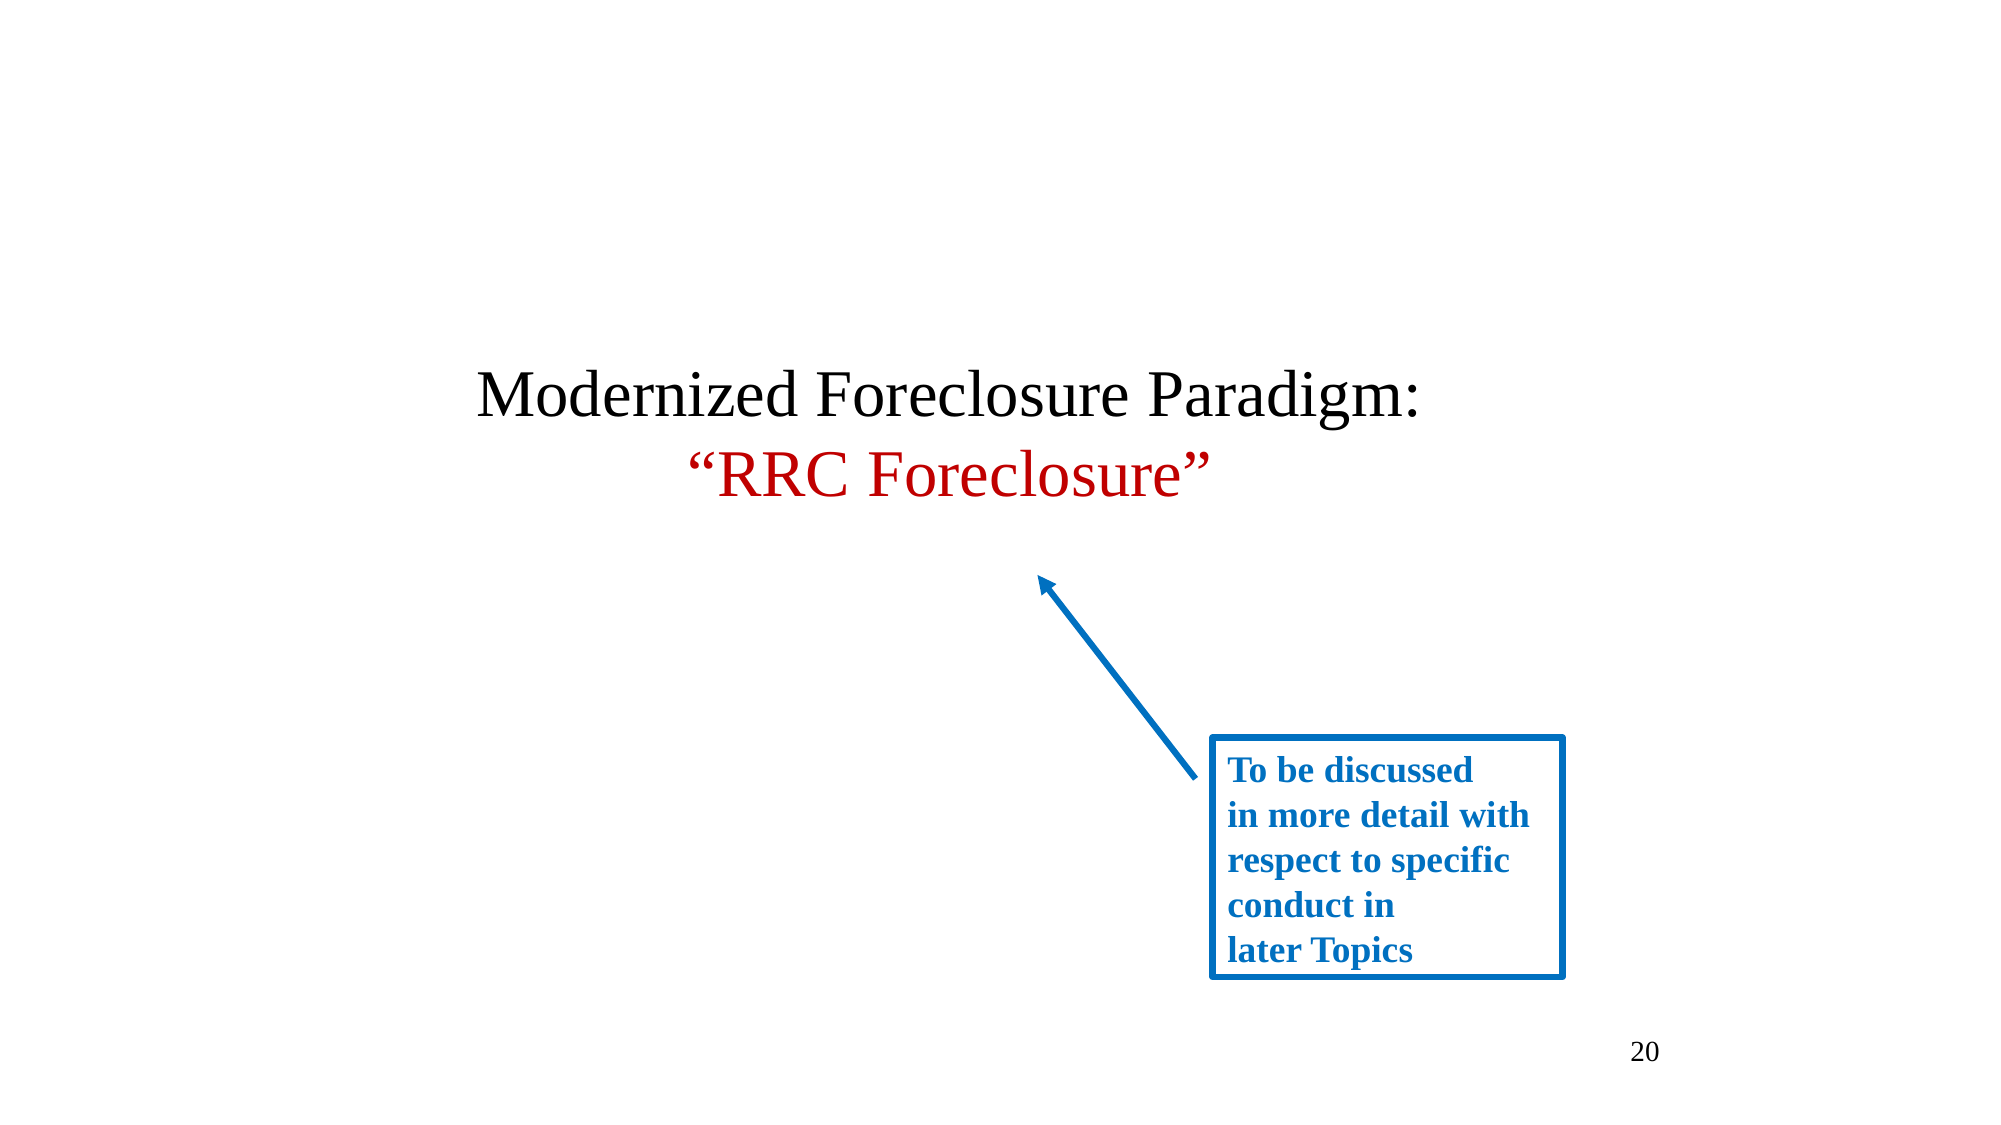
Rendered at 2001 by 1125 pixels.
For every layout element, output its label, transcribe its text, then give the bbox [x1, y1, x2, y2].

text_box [1037, 574, 1196, 780]
subtitle [300, 637, 1700, 925]
text_box To be discussed in more detail with respect to specific conduct in later Topics [1212, 737, 1563, 978]
title Modernized Foreclosure Paradigm: “RRC Foreclosure” [262, 349, 1638, 591]
slide_number 20 [1324, 1024, 1676, 1103]
